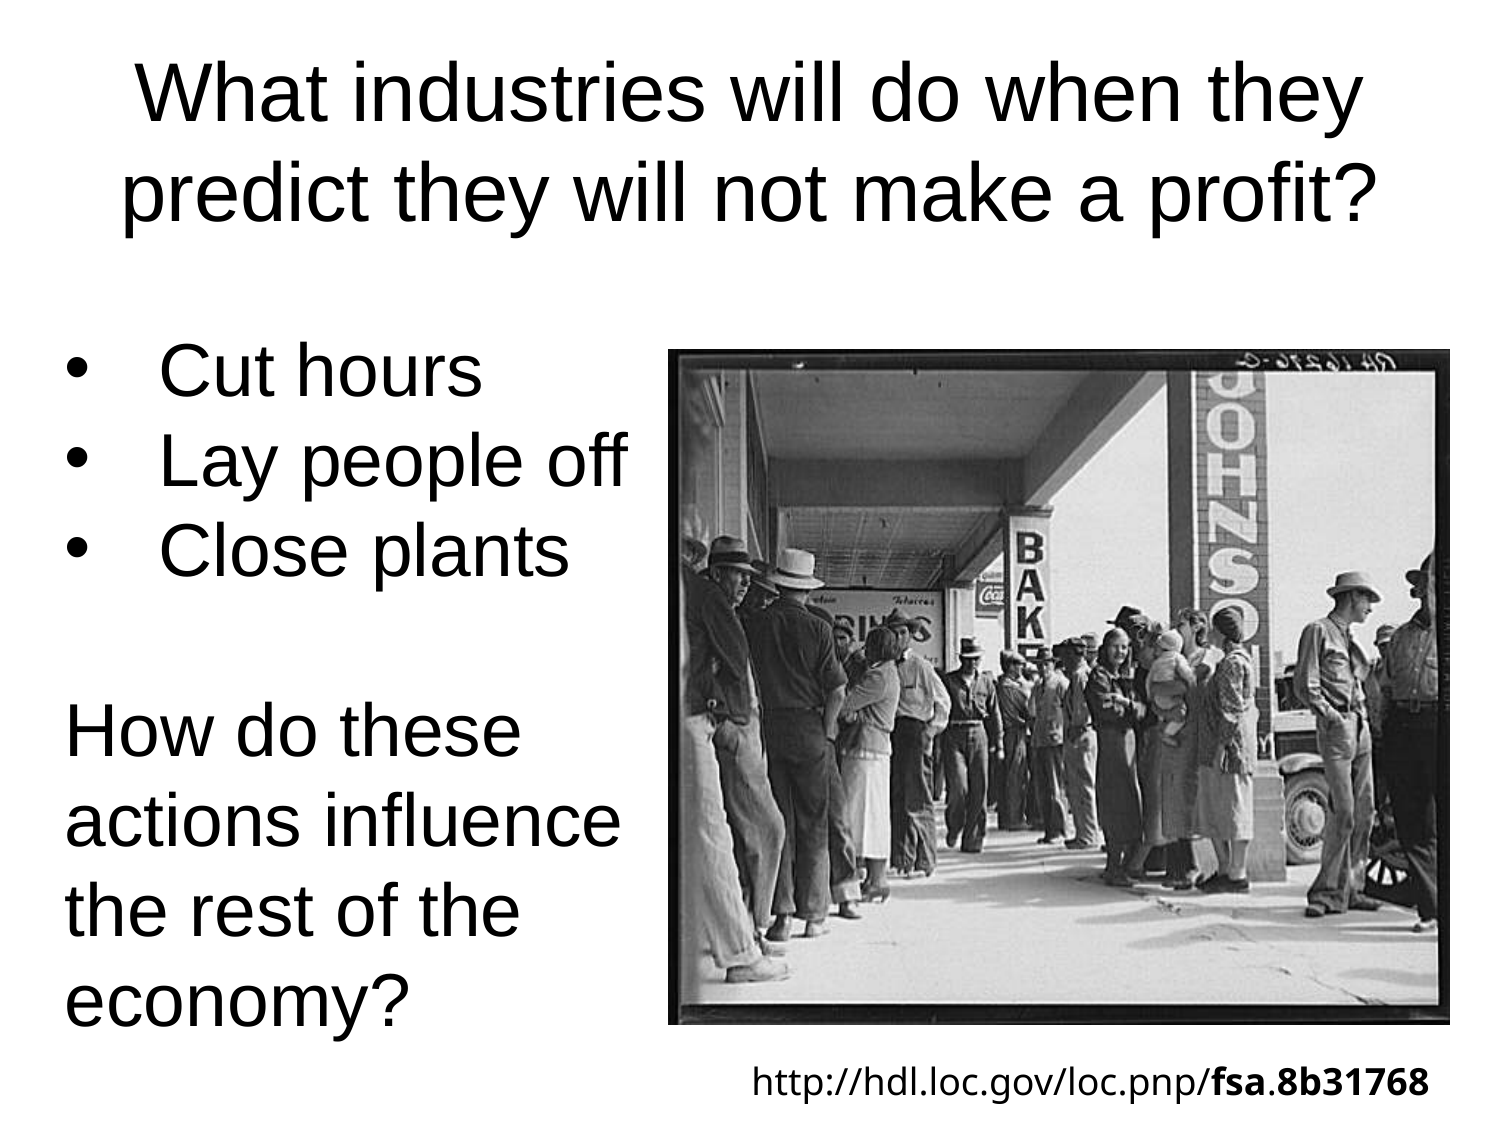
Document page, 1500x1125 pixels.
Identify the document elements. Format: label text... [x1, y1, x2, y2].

picture [668, 349, 1451, 1026]
text_box Cut hours Lay people off Close plants How do these actions influence the rest of the economy? [49, 314, 713, 640]
text_box What industries will do when they predict they will not make a profit? [74, 0, 1425, 297]
text_box http://hdl.loc.gov/loc.pnp/fsa.8b31768 [736, 1050, 1450, 1111]
